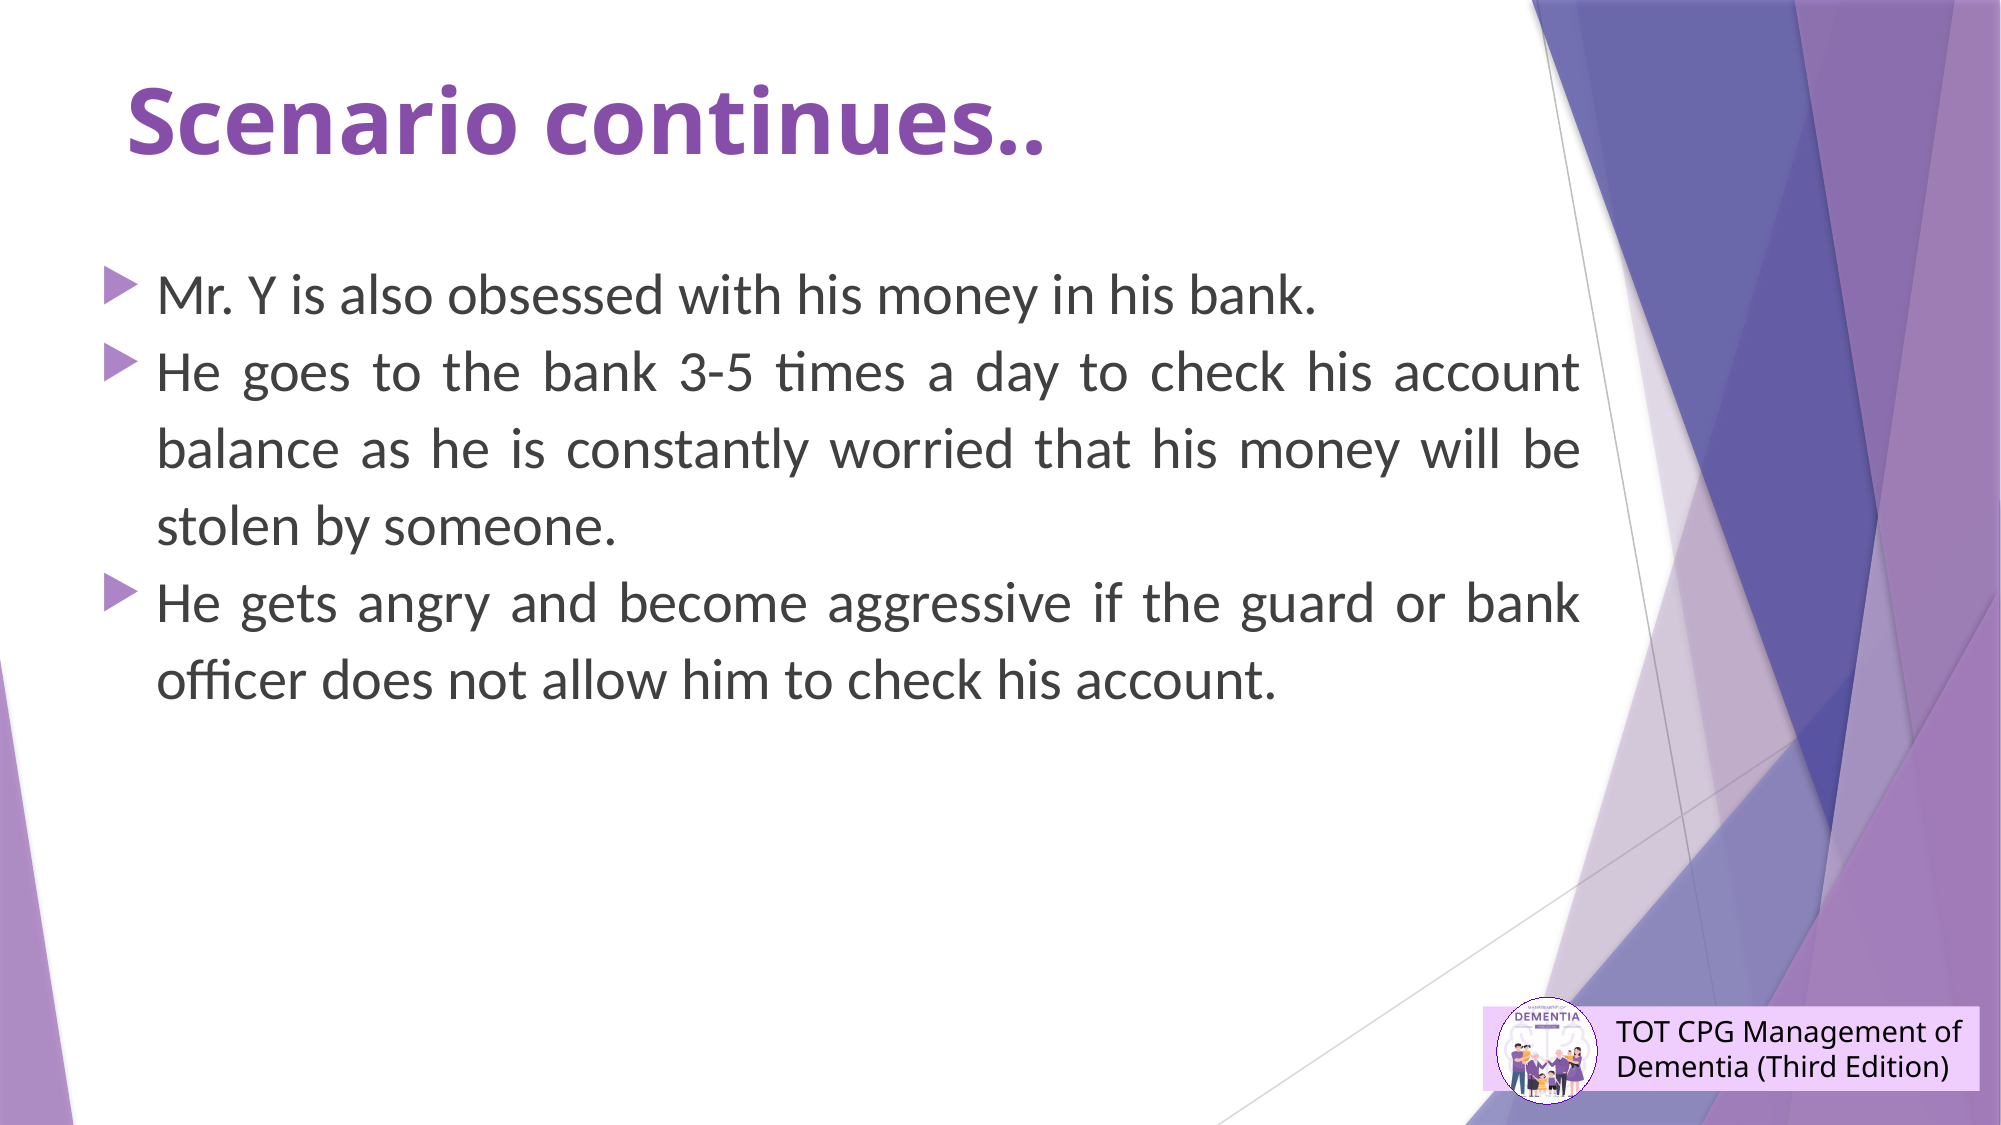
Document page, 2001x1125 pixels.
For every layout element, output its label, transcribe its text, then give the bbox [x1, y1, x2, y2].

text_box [1482, 996, 1981, 1105]
title Scenario continues.. [111, 55, 1522, 242]
list Mr. Y is also obsessed with his money in his bank. He goes to the bank 3-5 times a day to check his account balance as he is constantly worried that his money will be stolen by someone. He gets angry and become aggressive if the guard or bank officer does not allow him to check his account. [84, 242, 1598, 1039]
